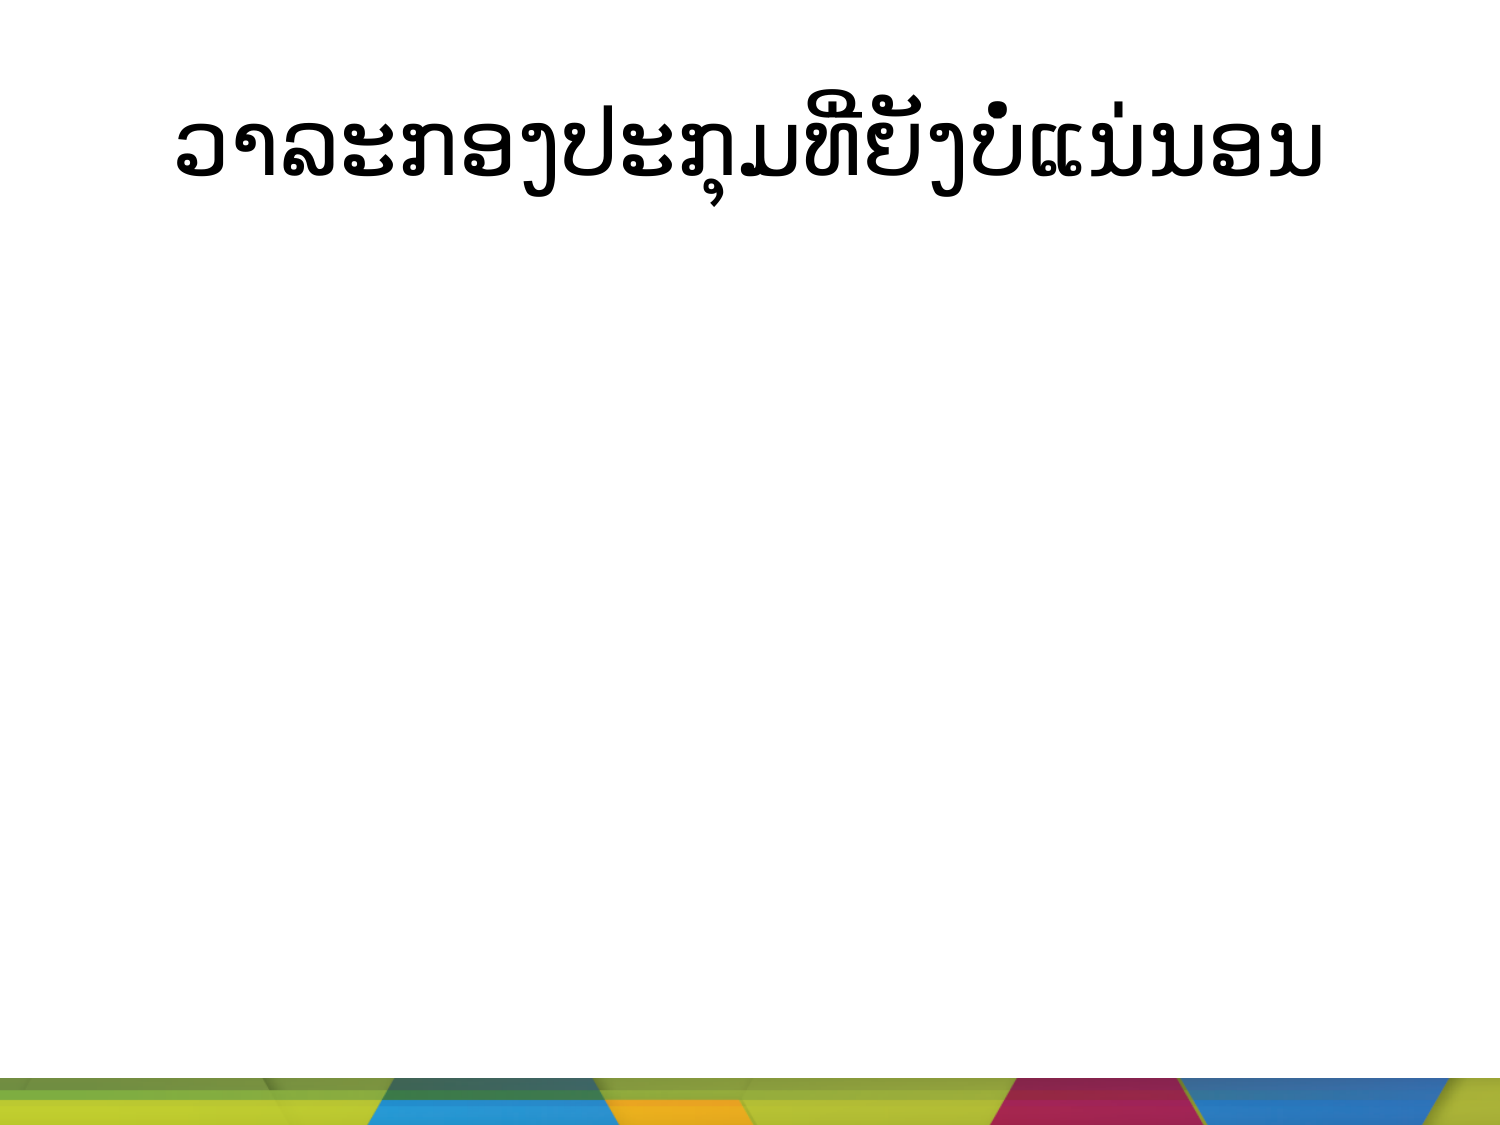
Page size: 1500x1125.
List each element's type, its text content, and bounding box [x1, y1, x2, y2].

title ວາລະ​ກອງ​ປະ​ກຸມ​ທີ່​ຍັງ​ບໍ່​ແນ່ນອນ [75, 45, 1425, 233]
picture [0, 1078, 1500, 1125]
